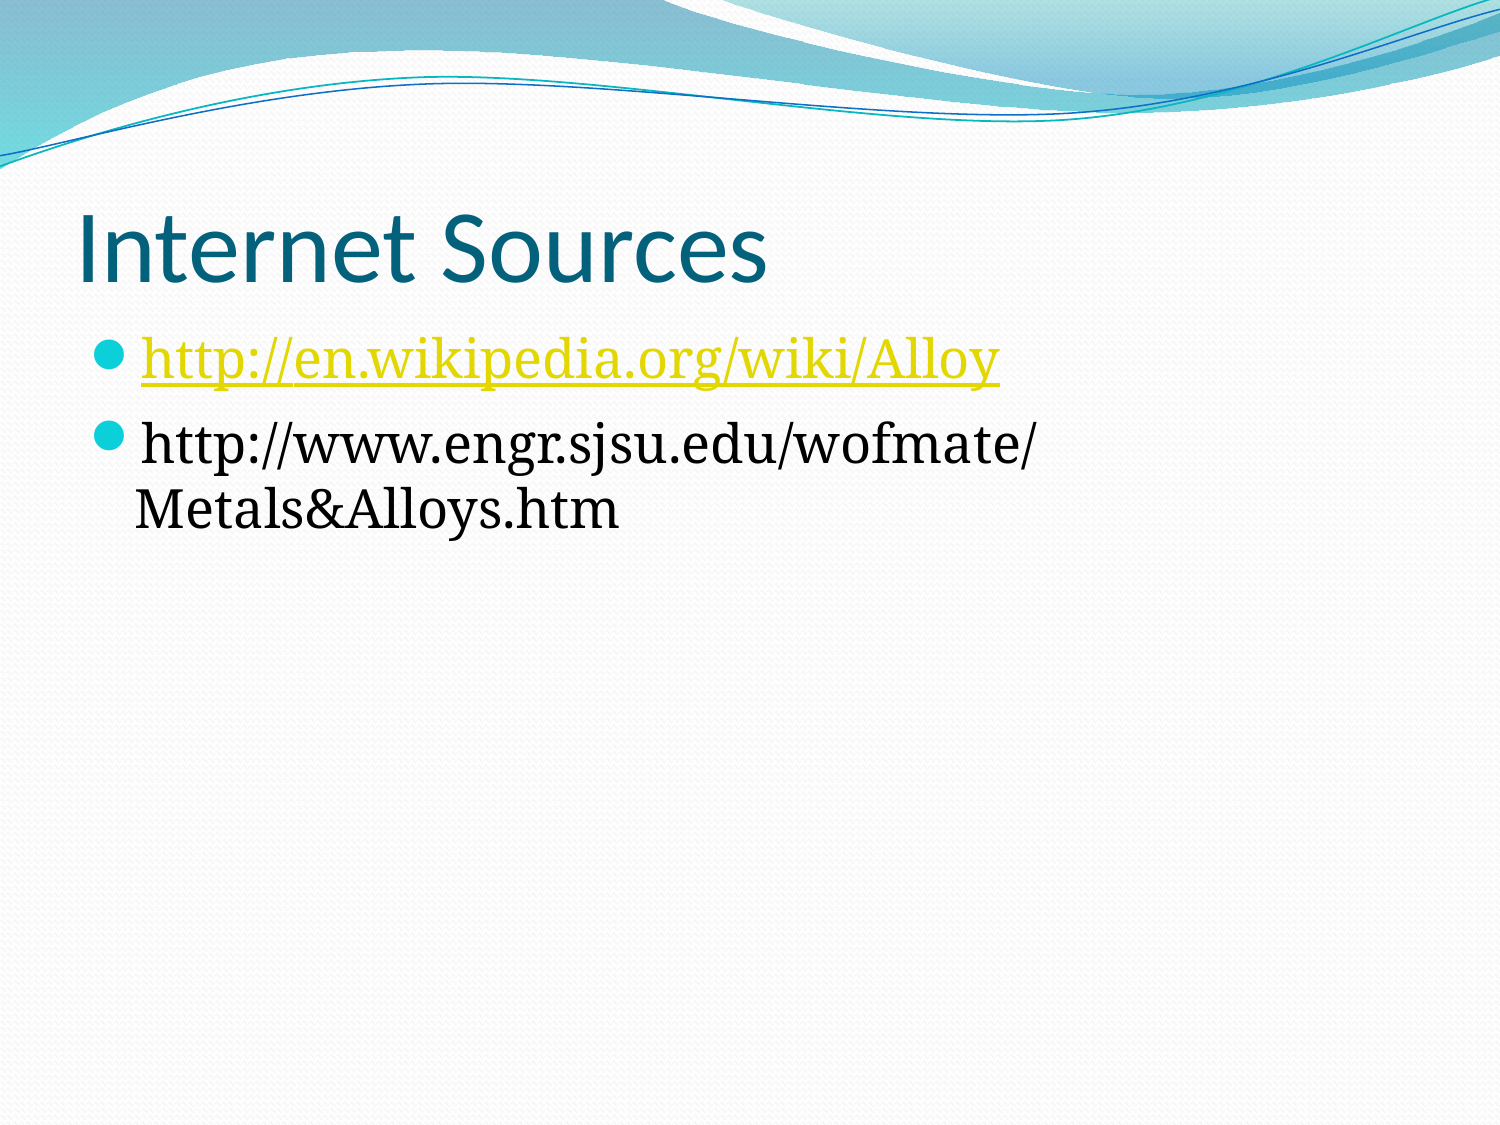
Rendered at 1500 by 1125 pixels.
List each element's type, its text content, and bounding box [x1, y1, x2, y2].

title Internet Sources [75, 115, 1425, 303]
list http://en.wikipedia.org/wiki/Alloy http://www.engr.sjsu.edu/wofmate/Metals&Alloys.htm [75, 317, 1425, 1038]
